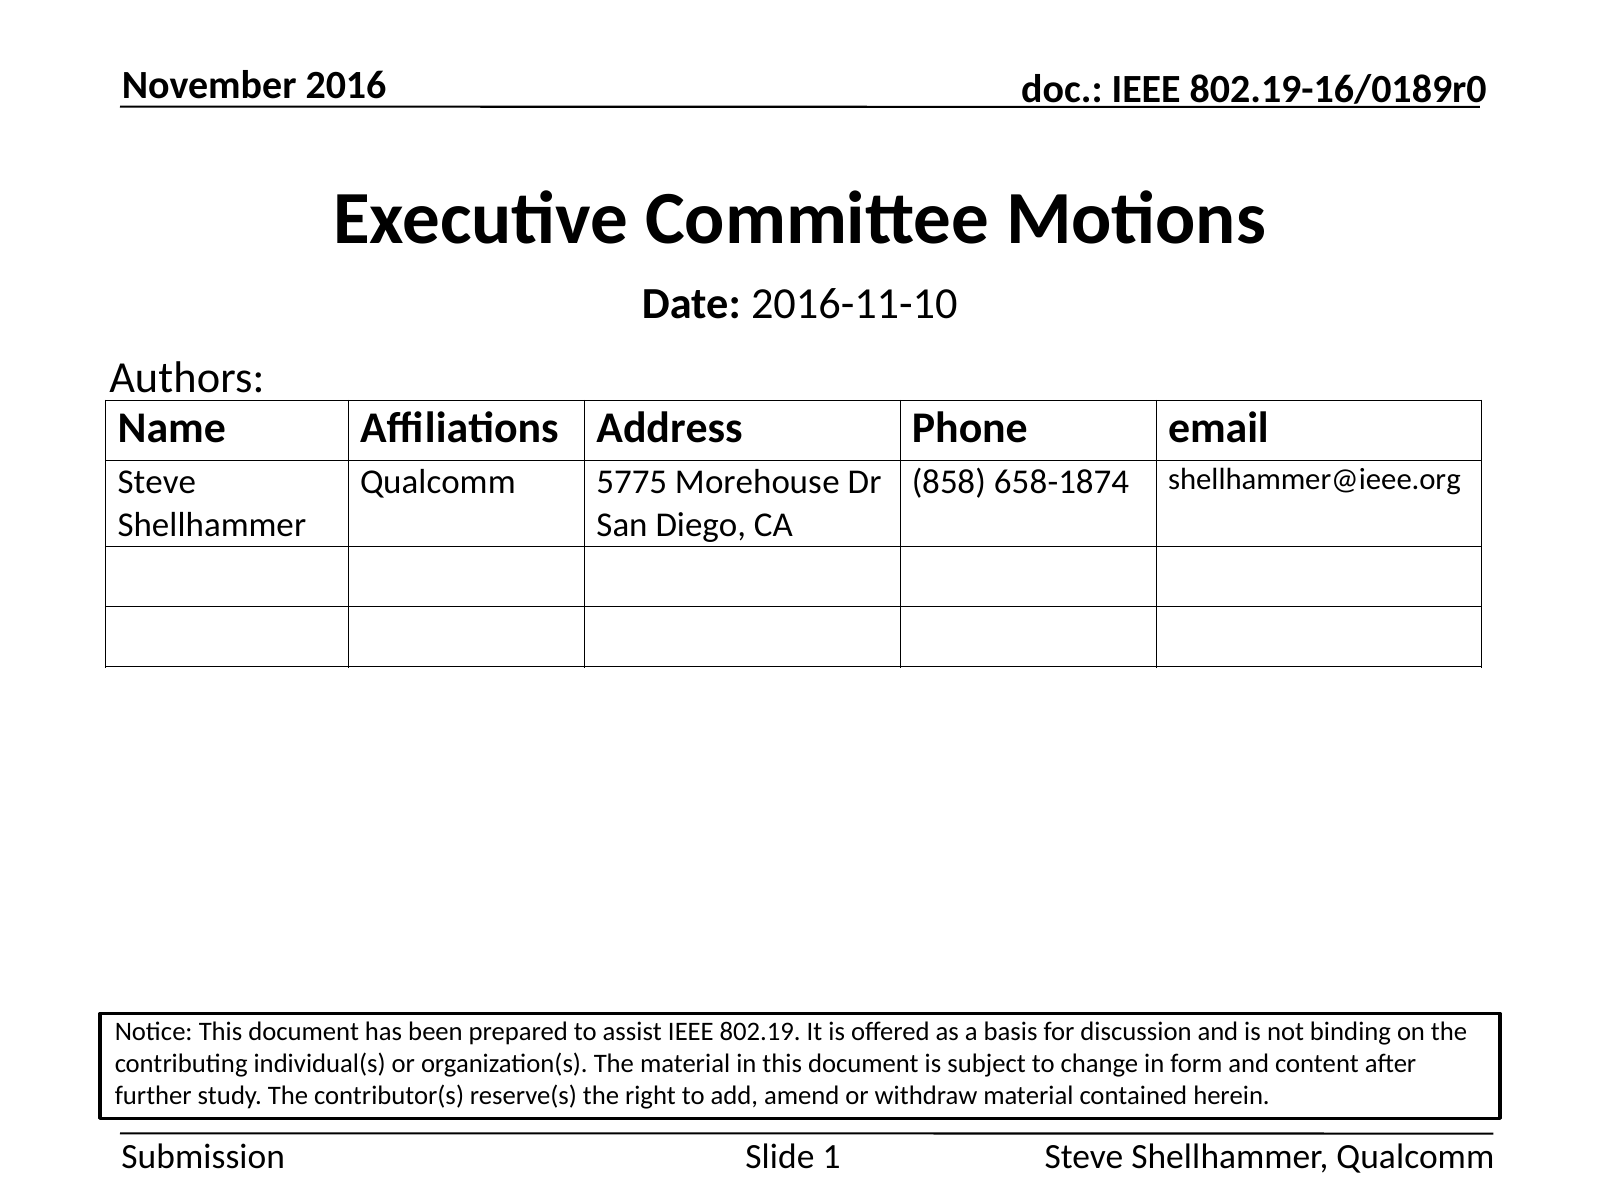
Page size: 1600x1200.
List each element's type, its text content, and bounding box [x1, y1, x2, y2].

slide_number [121, 58, 526, 107]
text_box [89, 399, 1511, 840]
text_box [99, 1006, 1501, 1121]
list Date: 2016-11-10 [119, 266, 1481, 337]
title Executive Committee Motions [119, 119, 1481, 266]
footer Steve Shellhammer, Qualcomm [962, 1132, 1495, 1165]
slide_number Slide 1 [733, 1132, 854, 1197]
text_box Authors: [93, 339, 347, 398]
